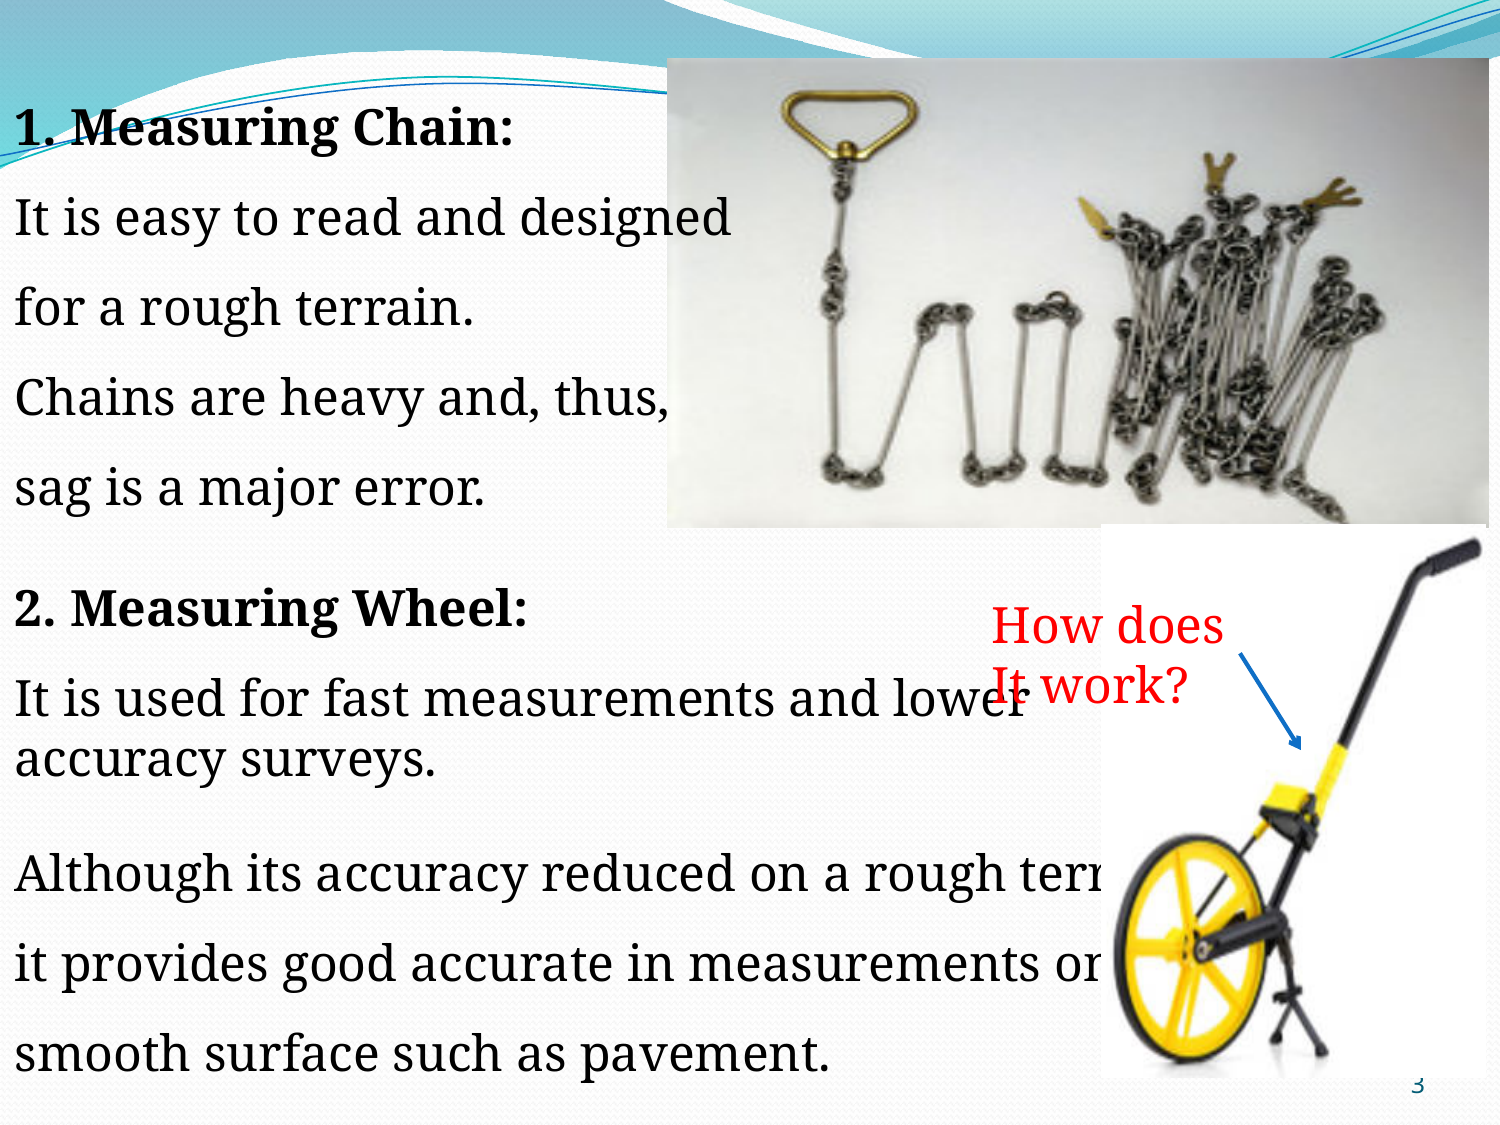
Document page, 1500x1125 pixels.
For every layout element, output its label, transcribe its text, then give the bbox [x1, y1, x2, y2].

slide_number 3 [1299, 1091, 1425, 1103]
text_box 1. Measuring Chain: It is easy to read and designed for a rough terrain. Chains are heavy and, thus, sag is a major error. [0, 58, 667, 524]
text_box How does It work? [977, 585, 1094, 721]
picture [667, 58, 1489, 1079]
text_box 2. Measuring Wheel: It is used for fast measurements and lower accuracy surveys. Although its accuracy reduced on a rough terrain, it provides good accurate in measurements on a smooth surface such as pavement. [0, 539, 1101, 1090]
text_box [1230, 653, 1302, 751]
